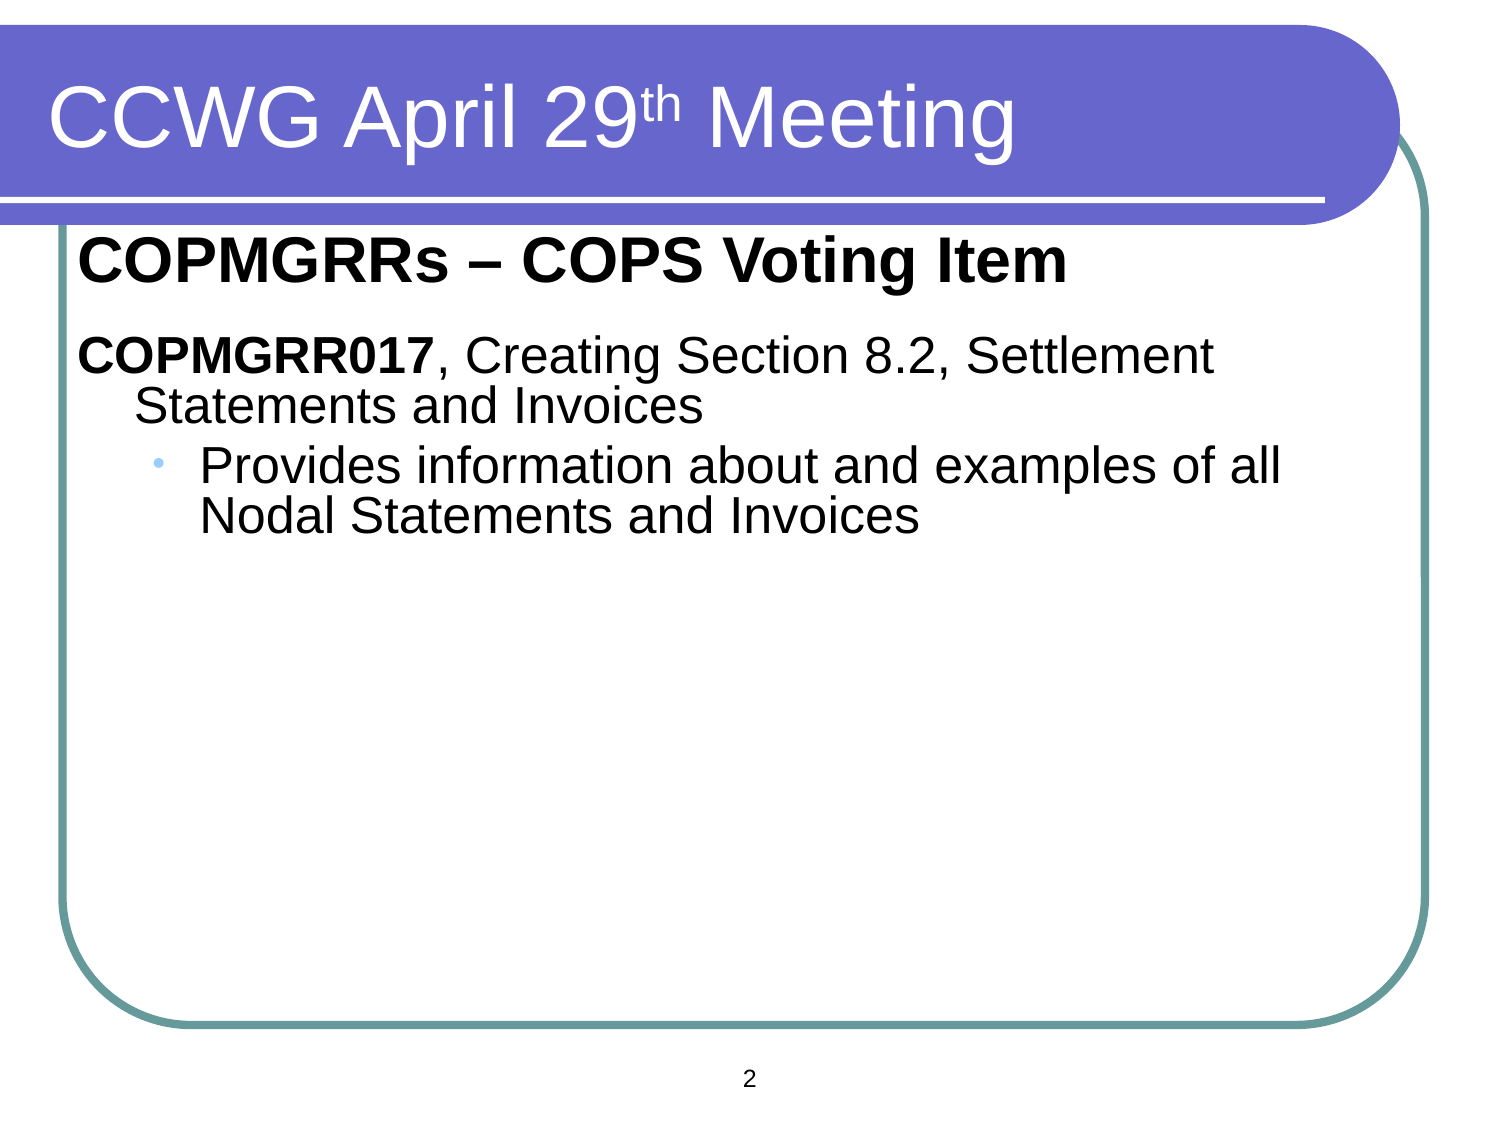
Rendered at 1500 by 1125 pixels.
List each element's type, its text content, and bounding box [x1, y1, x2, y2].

list COPMGRRs – COPS Voting Item COPMGRR017, Creating Section 8.2, Settlement Statements and Invoices Provides information about and examples of all Nodal Statements and Invoices [62, 224, 1388, 1076]
title CCWG April 29th Meeting [31, 37, 1348, 188]
footer 2 [512, 1024, 988, 1101]
